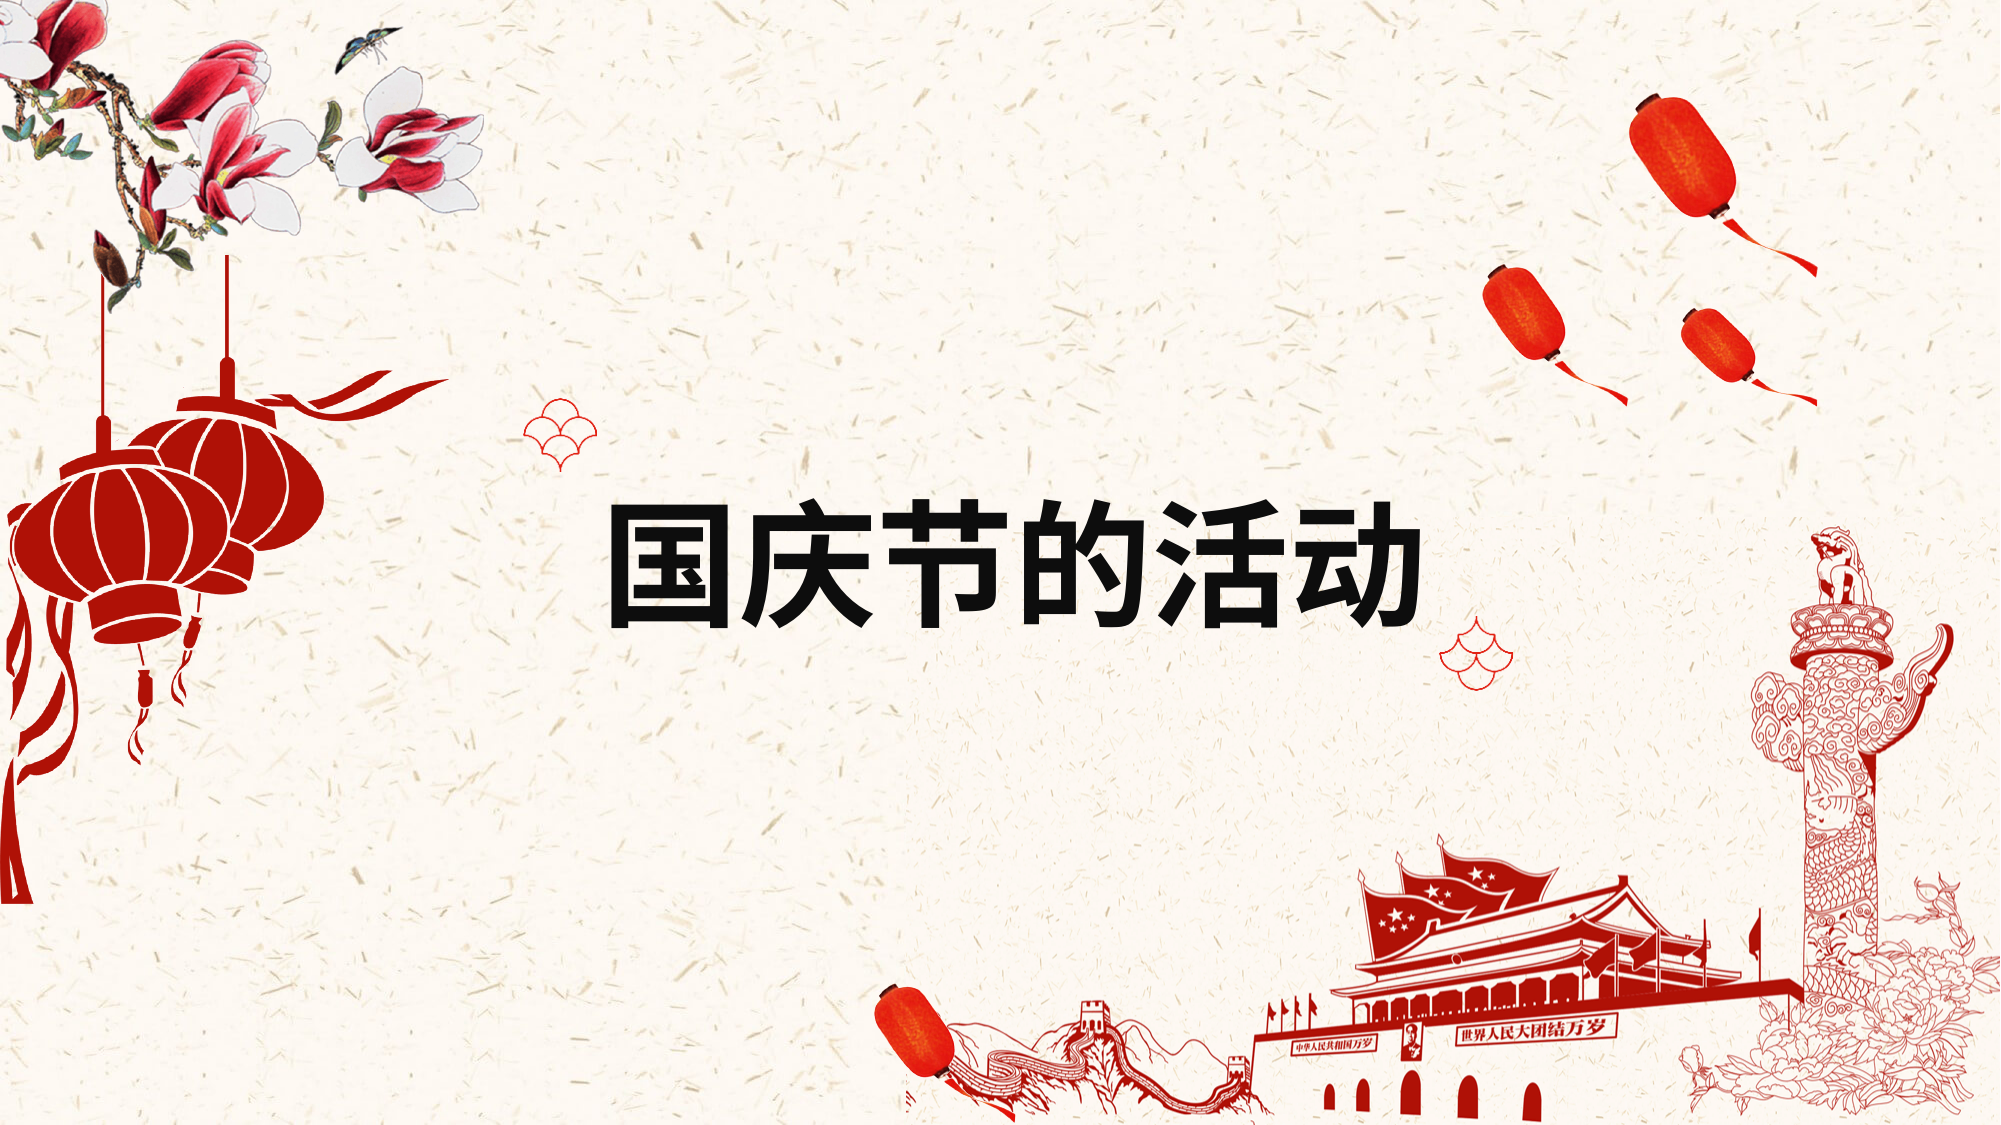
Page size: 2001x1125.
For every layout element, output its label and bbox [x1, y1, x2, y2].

picture [0, 0, 2000, 1125]
text_box [523, 398, 1532, 690]
